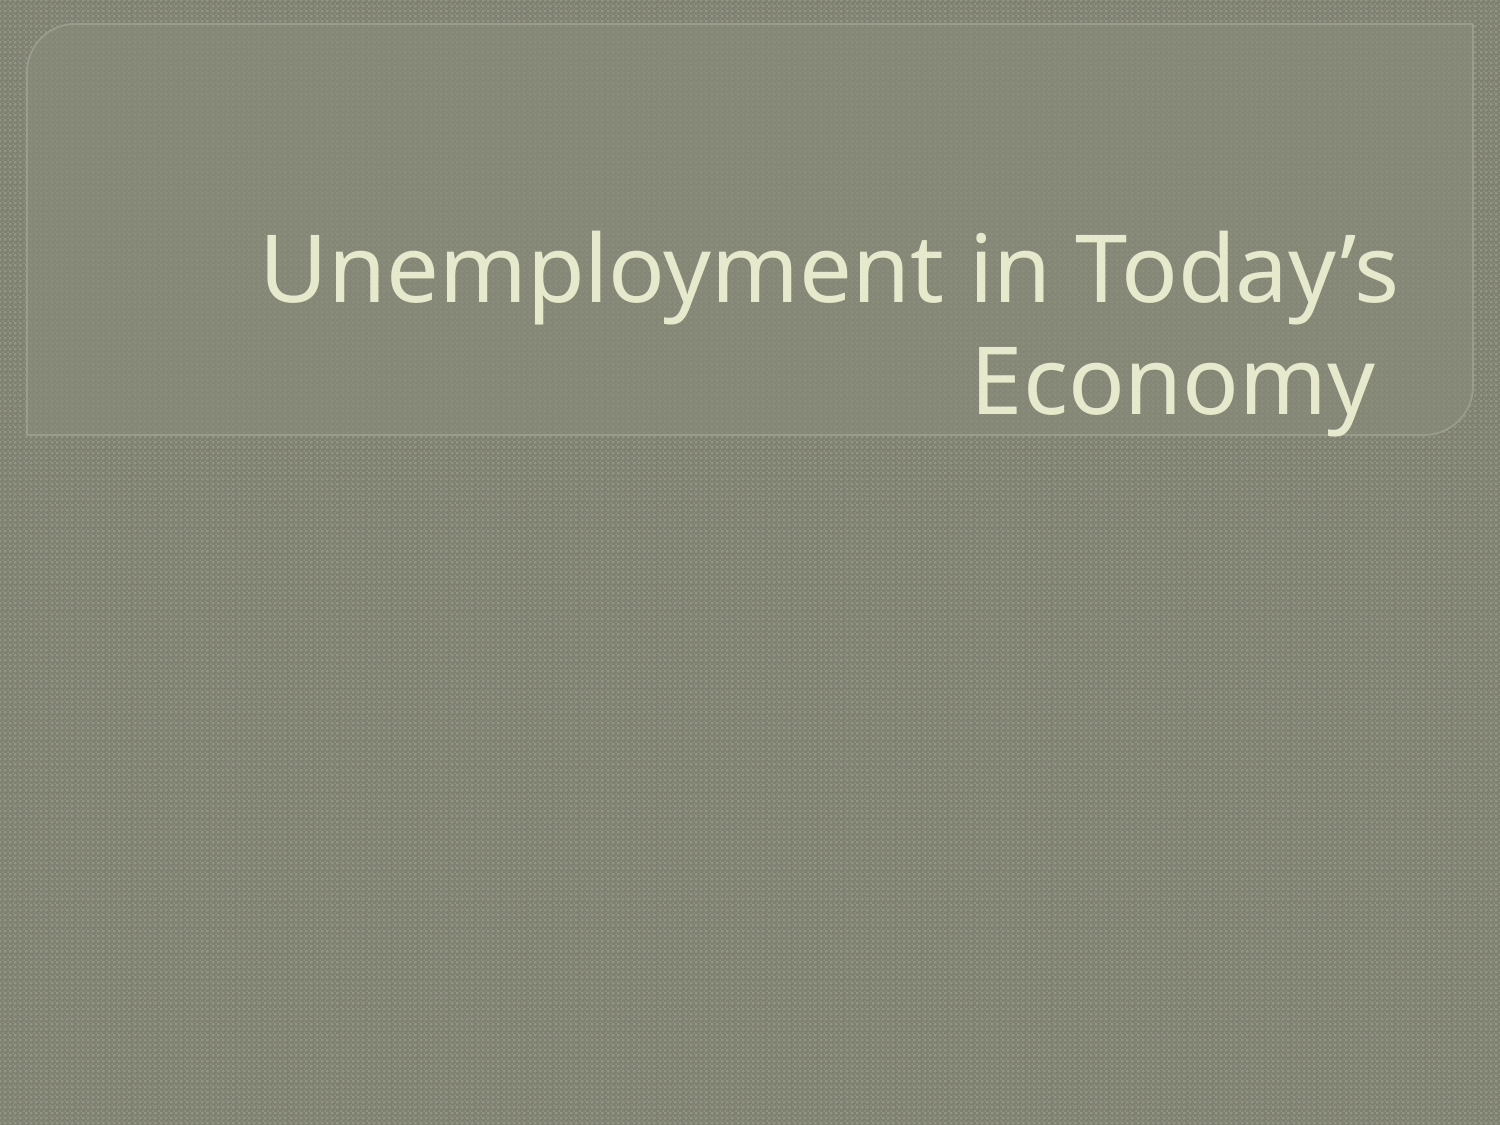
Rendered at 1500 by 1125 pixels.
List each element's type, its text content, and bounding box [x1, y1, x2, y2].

title Unemployment in Today’s Economy [75, 200, 1438, 442]
